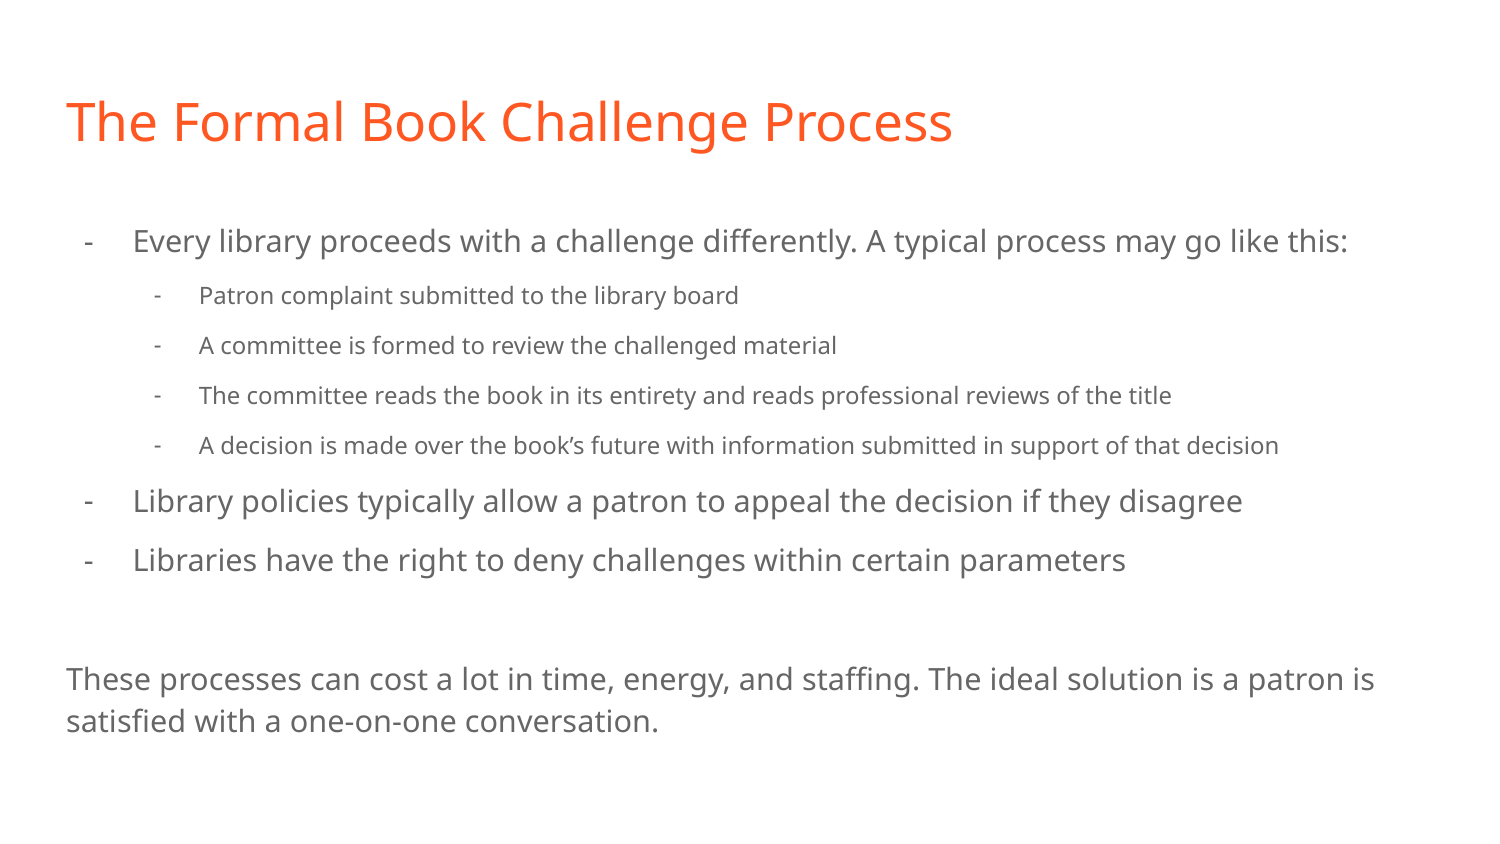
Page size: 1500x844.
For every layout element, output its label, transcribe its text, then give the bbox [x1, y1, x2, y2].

title The Formal Book Challenge Process [51, 72, 1449, 167]
list Every library proceeds with a challenge differently. A typical process may go like this: Patron complaint submitted to the library board A committee is formed to review the challenged material The committee reads the book in its entirety and reads professional reviews of the title A decision is made over the book’s future with information submitted in support of that decision Library policies typically allow a patron to appeal the decision if they disagree Libraries have the right to deny challenges within certain parameters These processes can cost a lot in time, energy, and staffing. The ideal solution is a patron is satisfied with a one-on-one conversation. [51, 201, 1449, 762]
